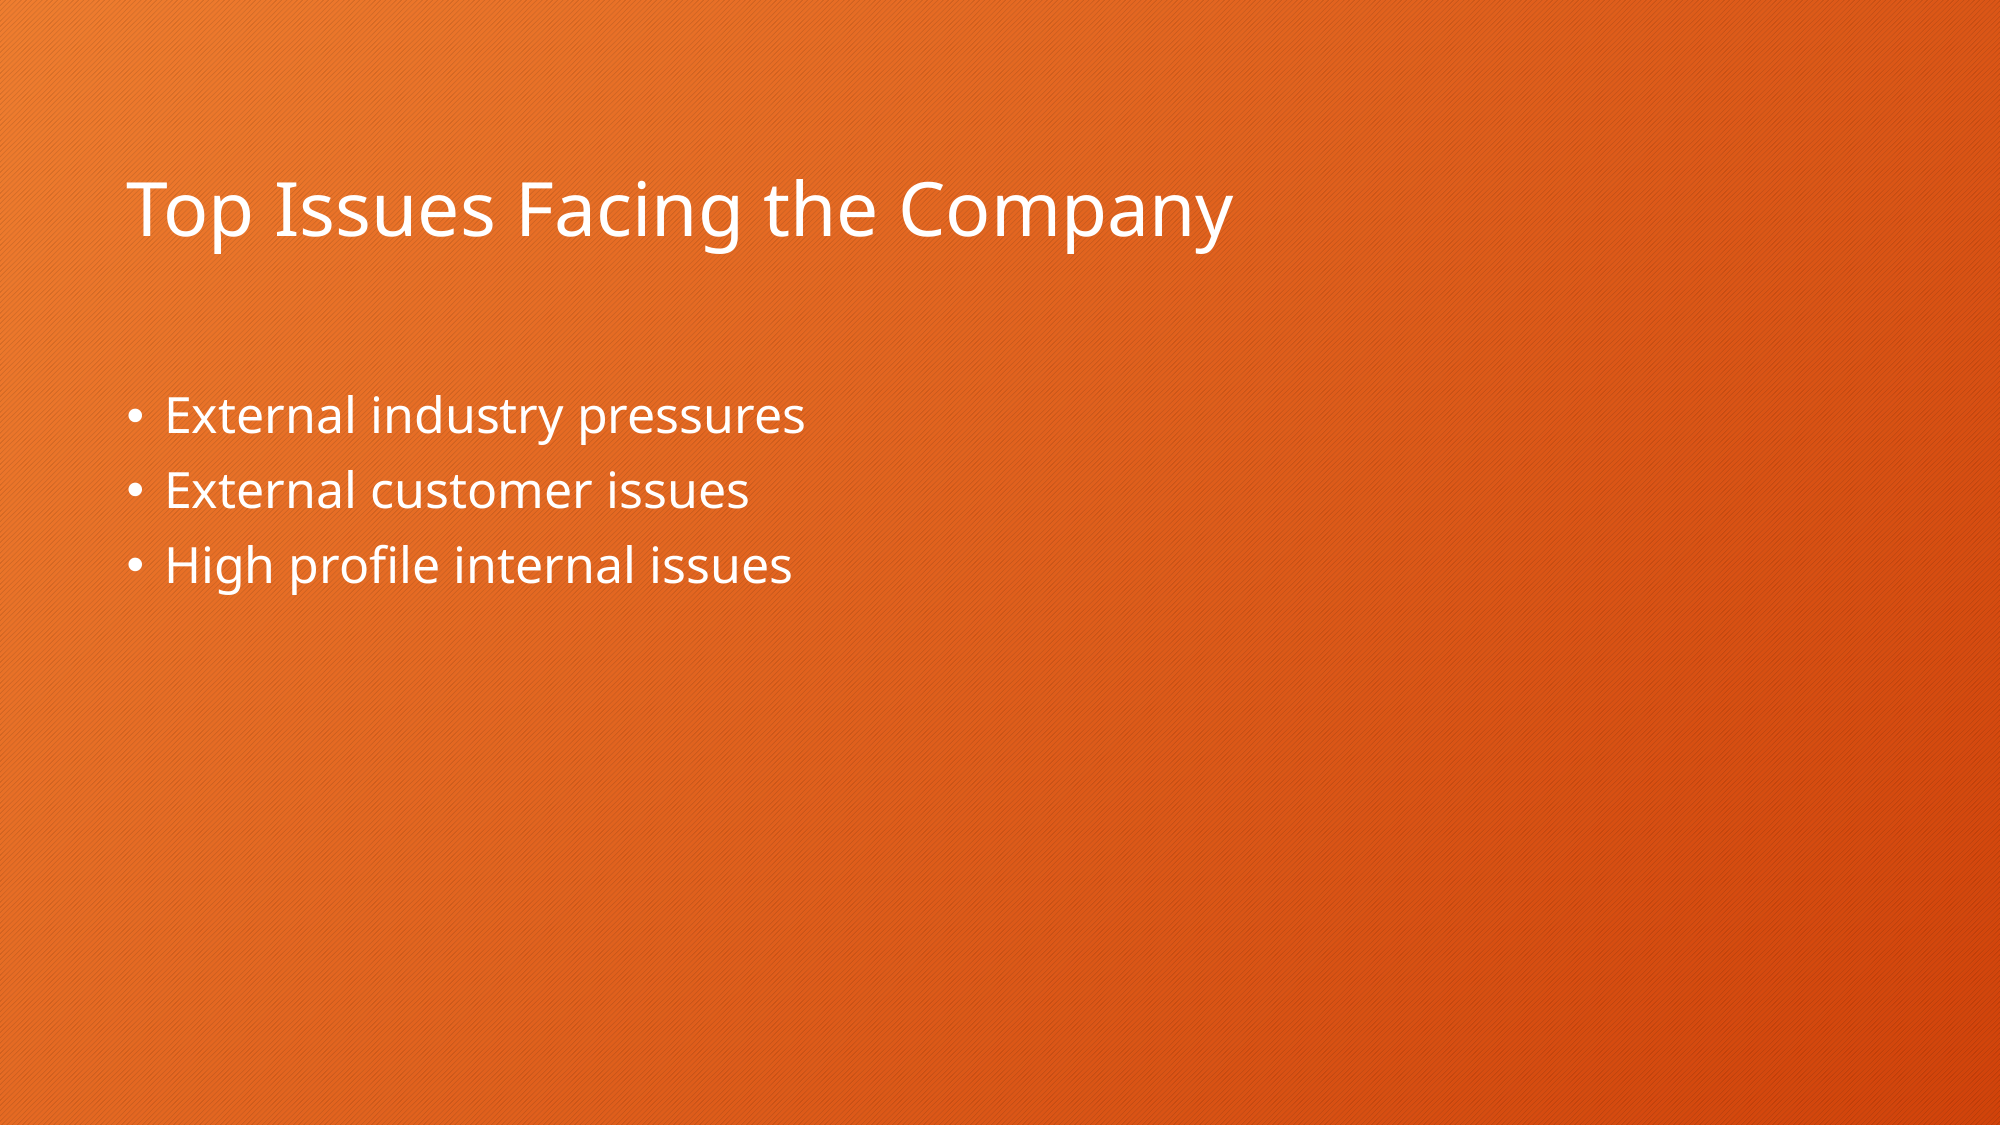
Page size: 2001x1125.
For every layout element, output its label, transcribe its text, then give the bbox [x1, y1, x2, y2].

title Top Issues Facing the Company [111, 123, 1689, 301]
list External industry pressures External customer issues High profile internal issues [111, 383, 1689, 974]
